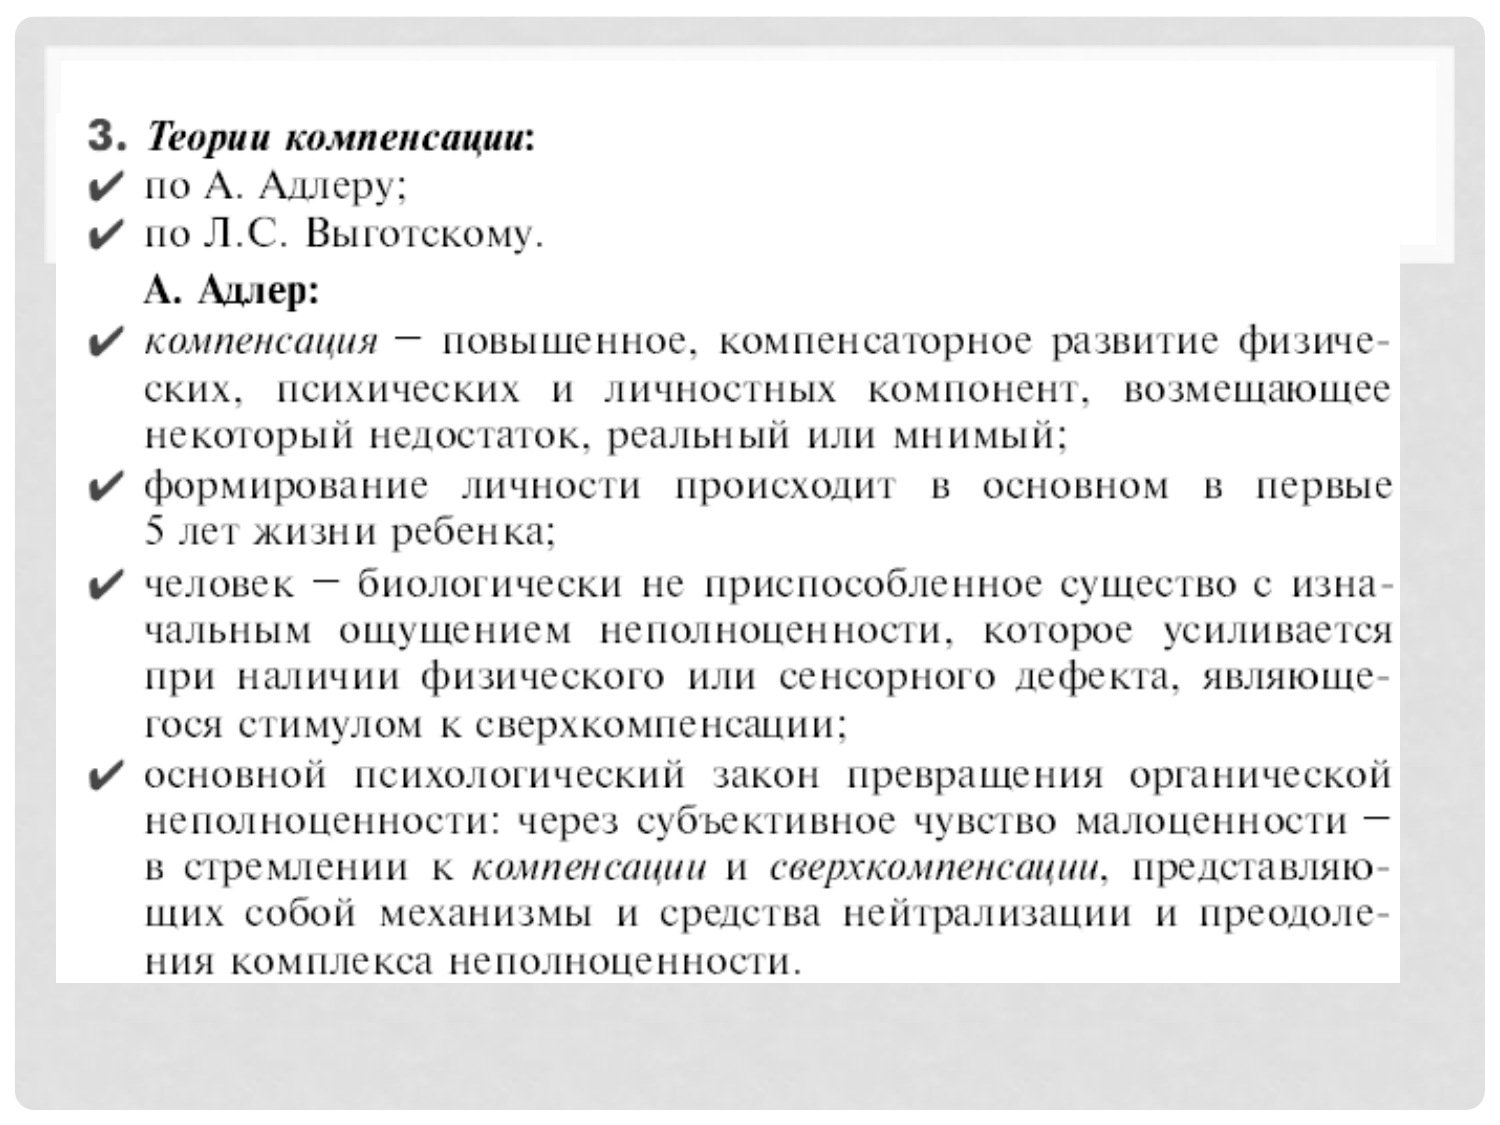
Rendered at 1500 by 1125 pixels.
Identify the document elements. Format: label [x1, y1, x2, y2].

picture [56, 113, 1400, 984]
